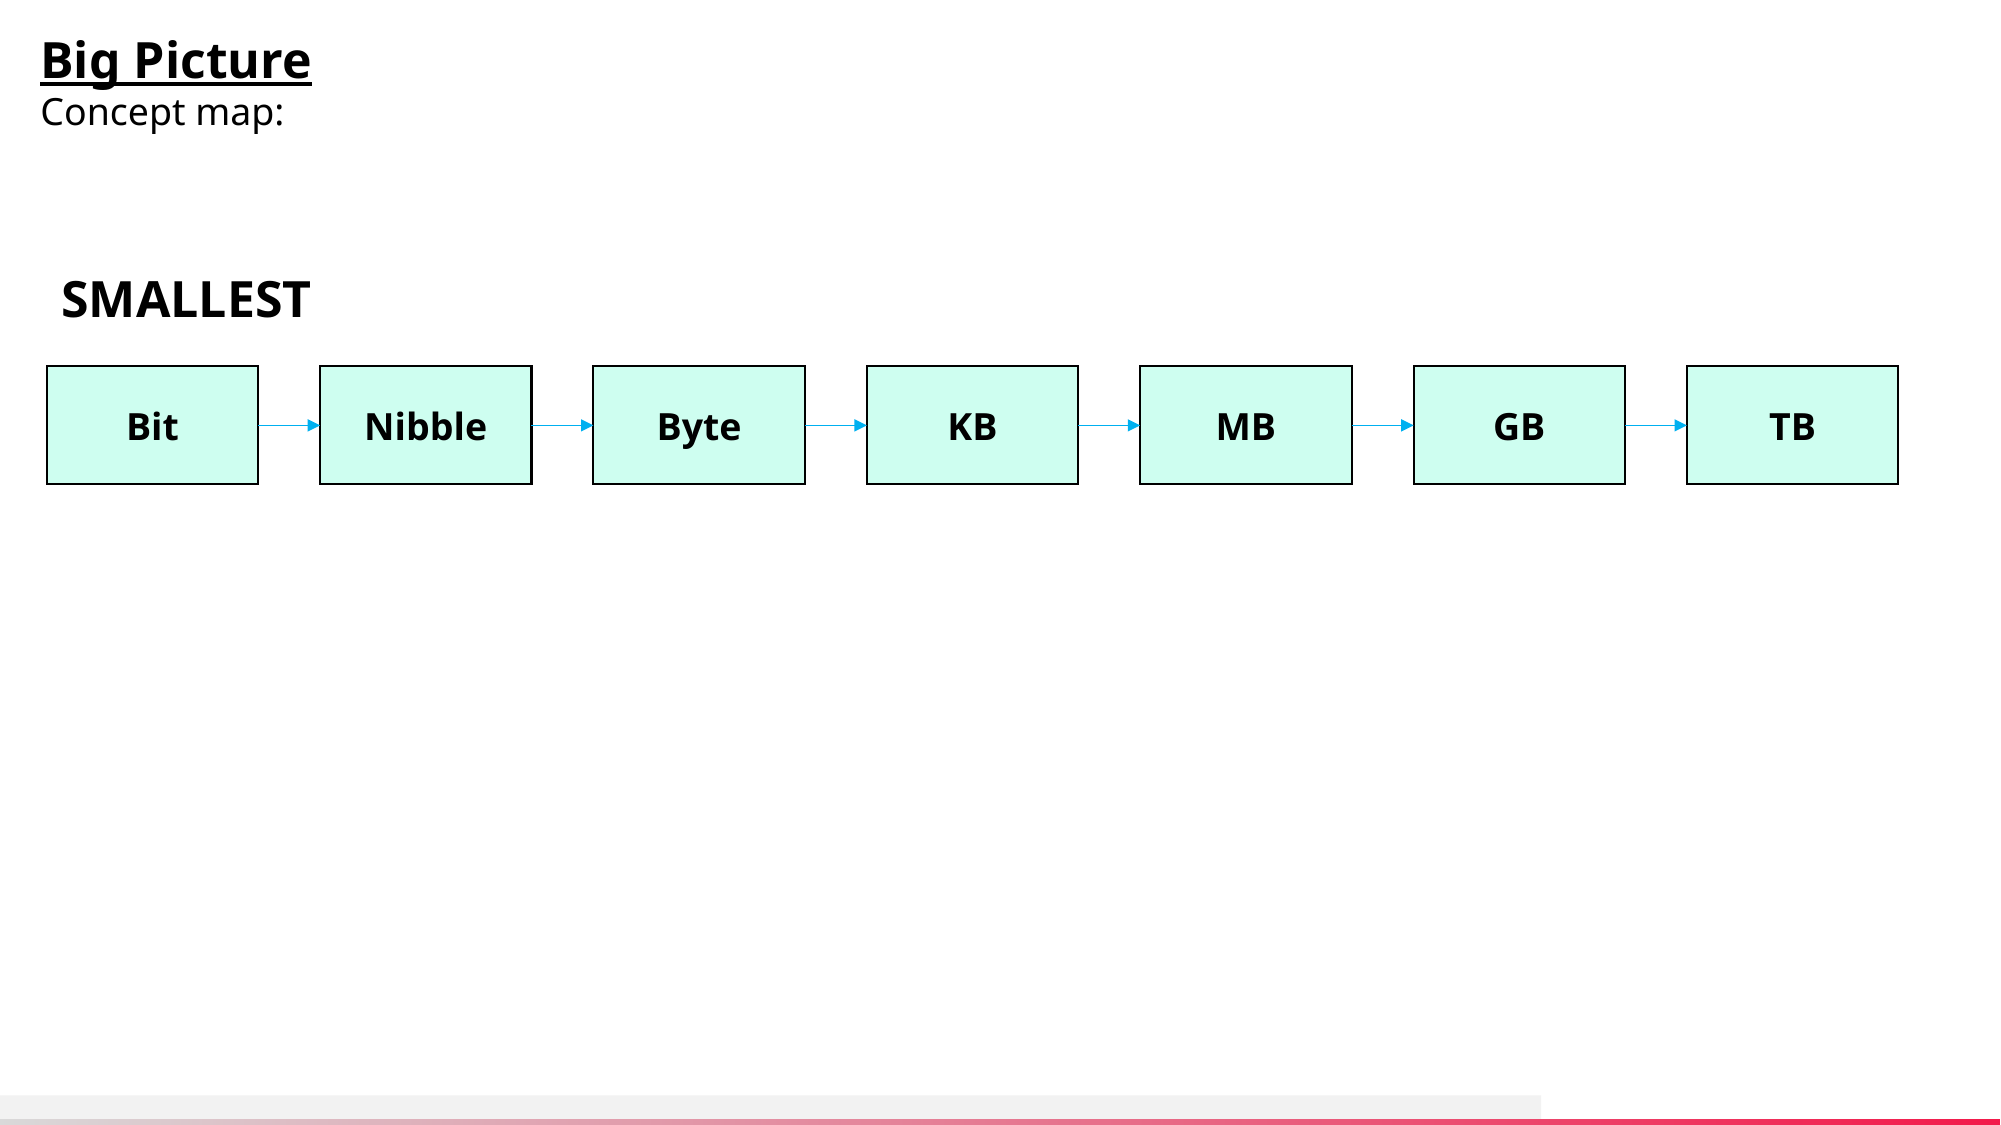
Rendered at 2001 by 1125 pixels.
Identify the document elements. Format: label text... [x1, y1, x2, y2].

text_box TB [1686, 365, 1899, 485]
text_box MB [1139, 365, 1353, 485]
text_box GB [1413, 365, 1626, 485]
text_box Byte [592, 365, 806, 485]
text_box Big Picture Concept map: [25, 21, 1095, 141]
text_box SMALLEST [46, 260, 594, 336]
text_box KB [866, 365, 1079, 485]
text_box Nibble [319, 365, 533, 485]
text_box Bit [46, 365, 259, 485]
